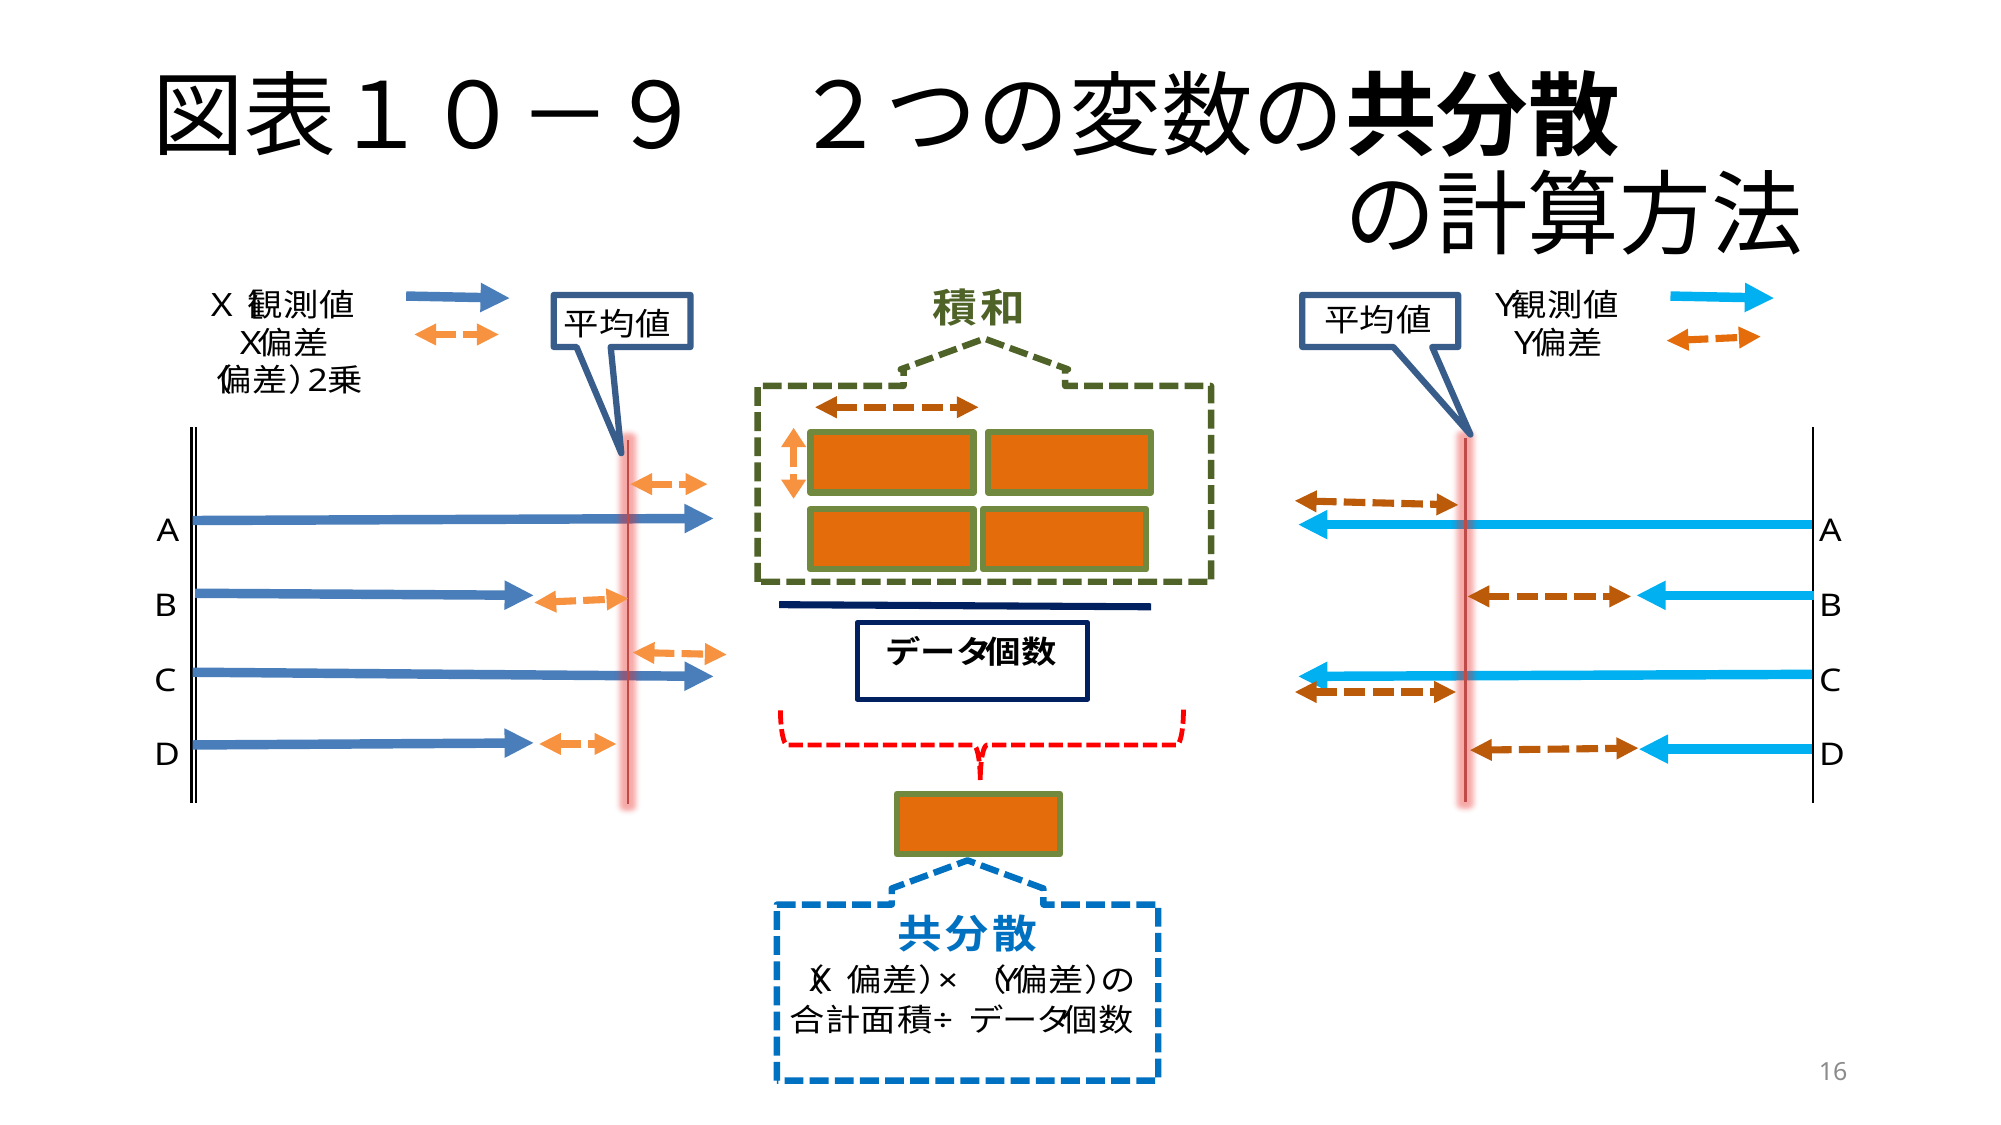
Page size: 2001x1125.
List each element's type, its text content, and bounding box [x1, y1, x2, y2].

title 図表１０－９ ２つの変数の共分散 の計算方法 [137, 59, 1863, 277]
picture [137, 277, 1863, 1103]
